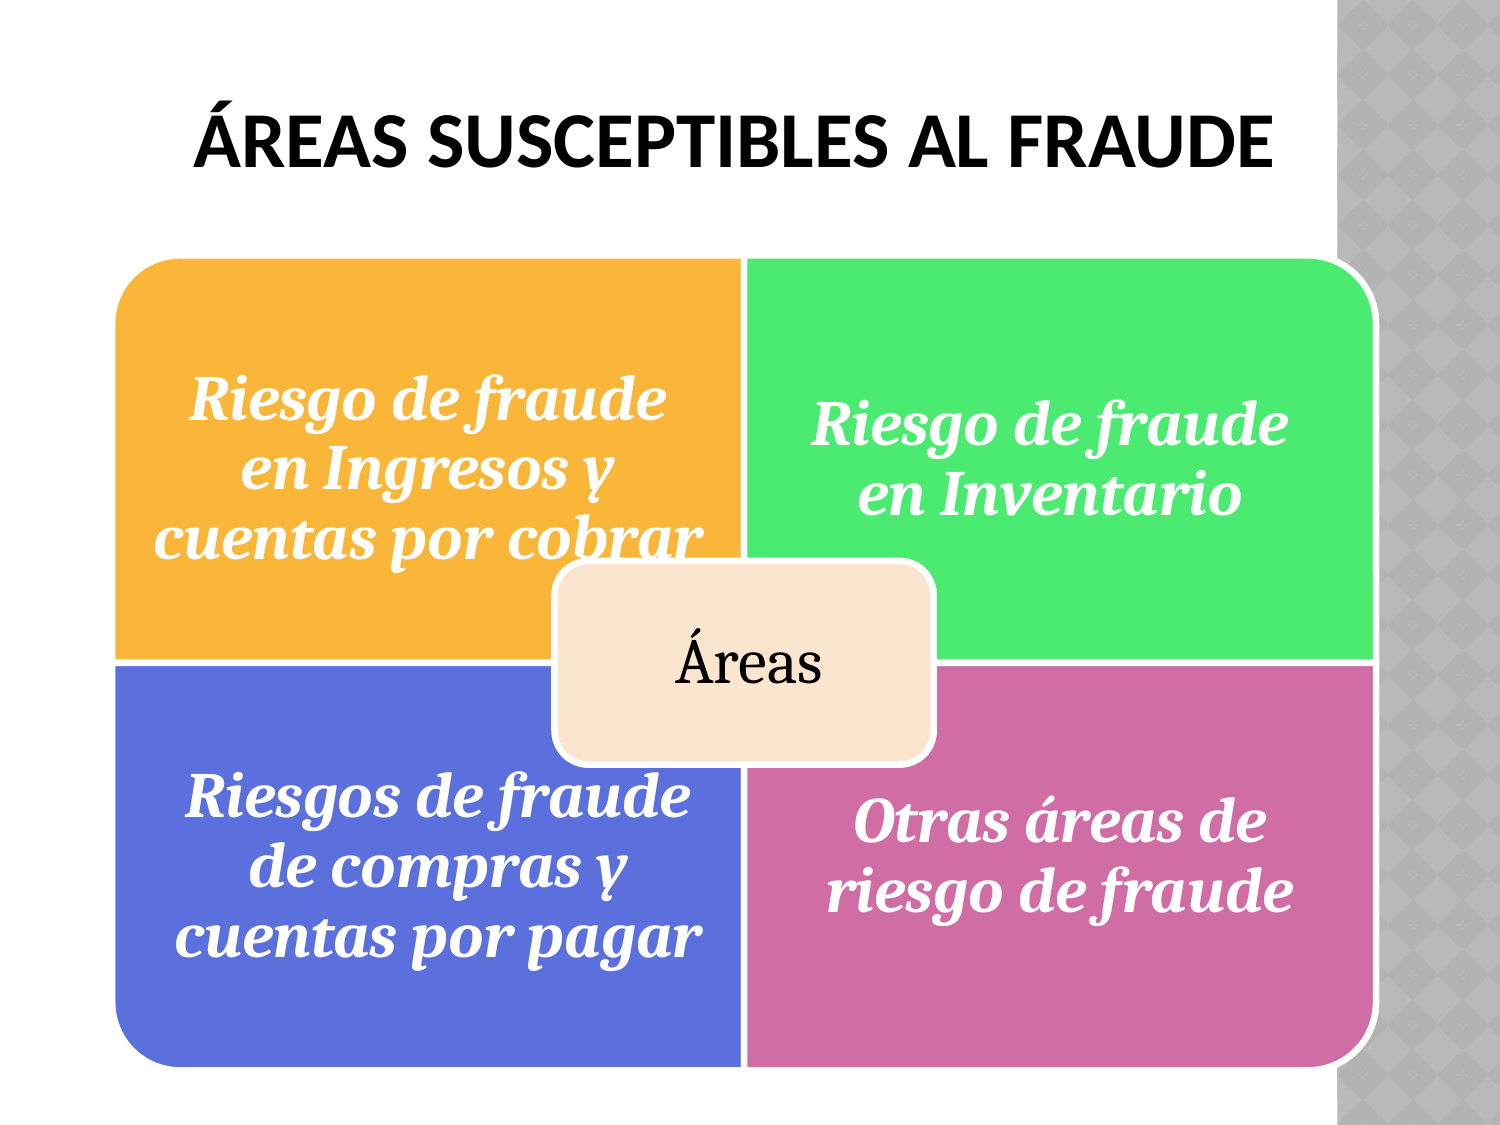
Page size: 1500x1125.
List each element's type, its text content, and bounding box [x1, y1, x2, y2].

title Áreas susceptibles al fraude [141, 0, 1329, 183]
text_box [111, 254, 1377, 1071]
